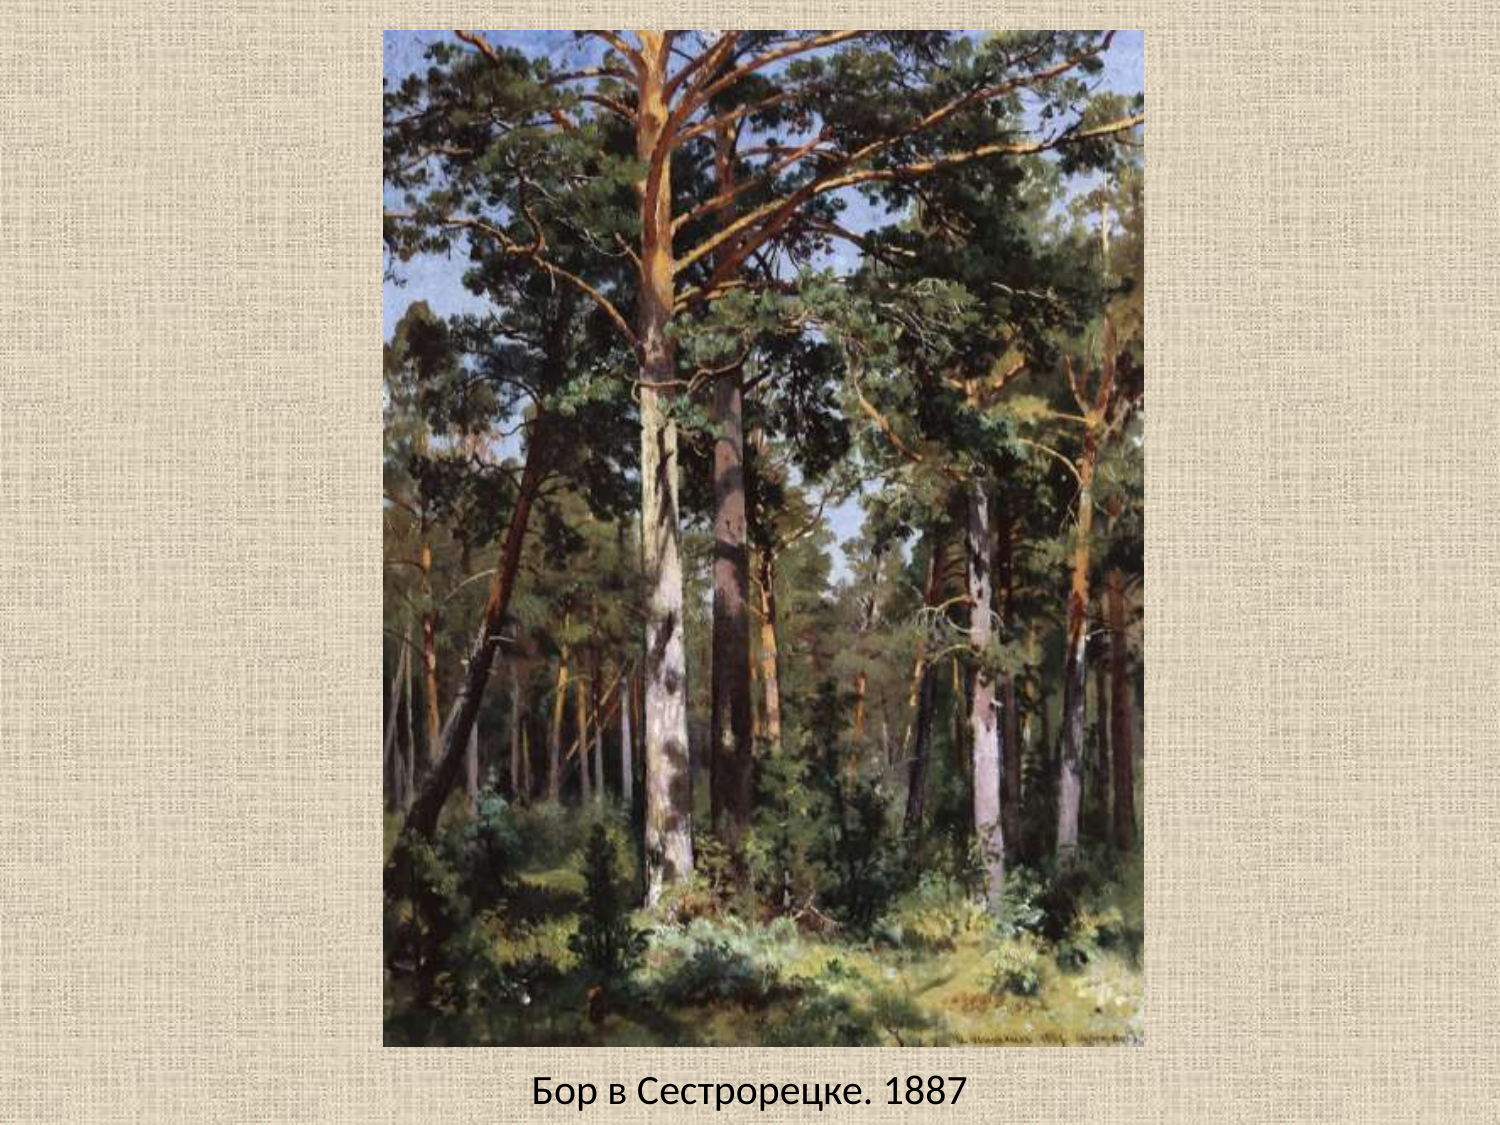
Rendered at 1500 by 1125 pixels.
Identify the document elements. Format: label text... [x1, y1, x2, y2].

picture [0, 0, 1500, 1125]
text_box Бор в Сестрорецке. 1887 [382, 1053, 1118, 1125]
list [383, 30, 1144, 1047]
